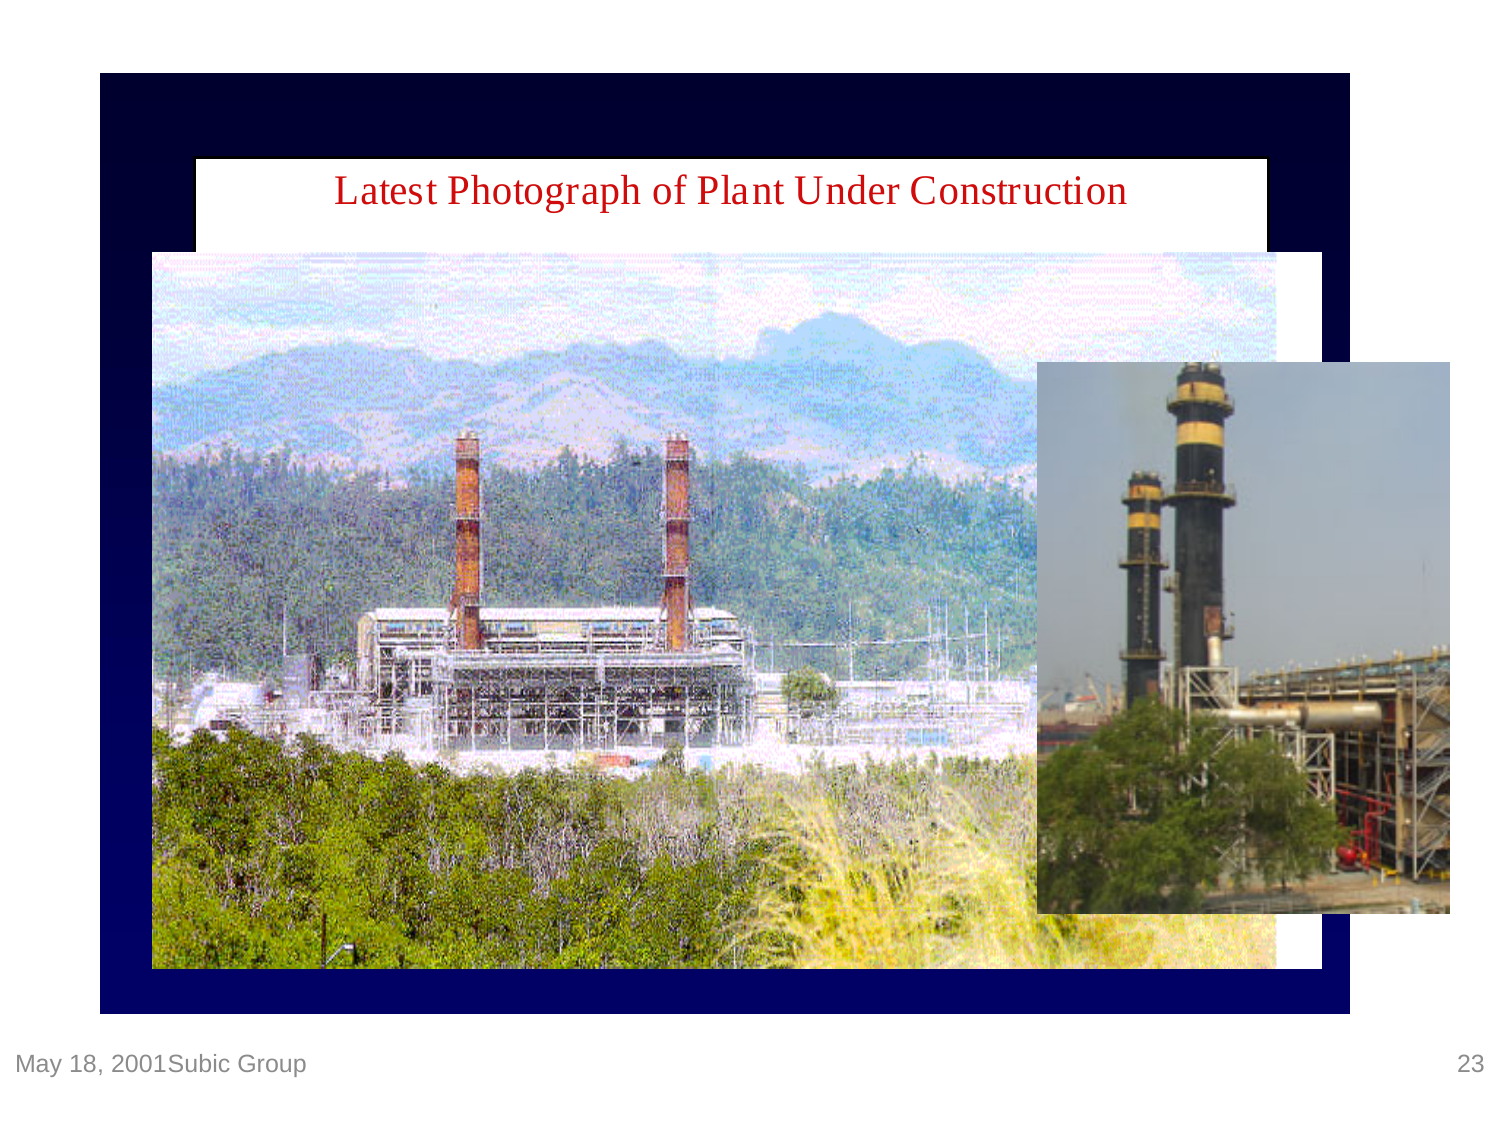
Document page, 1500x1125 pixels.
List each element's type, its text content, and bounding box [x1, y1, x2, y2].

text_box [99, 73, 1351, 1015]
picture [1037, 362, 1451, 914]
slide_number 23 [1187, 1025, 1500, 1100]
footer Subic Group [0, 1025, 475, 1100]
